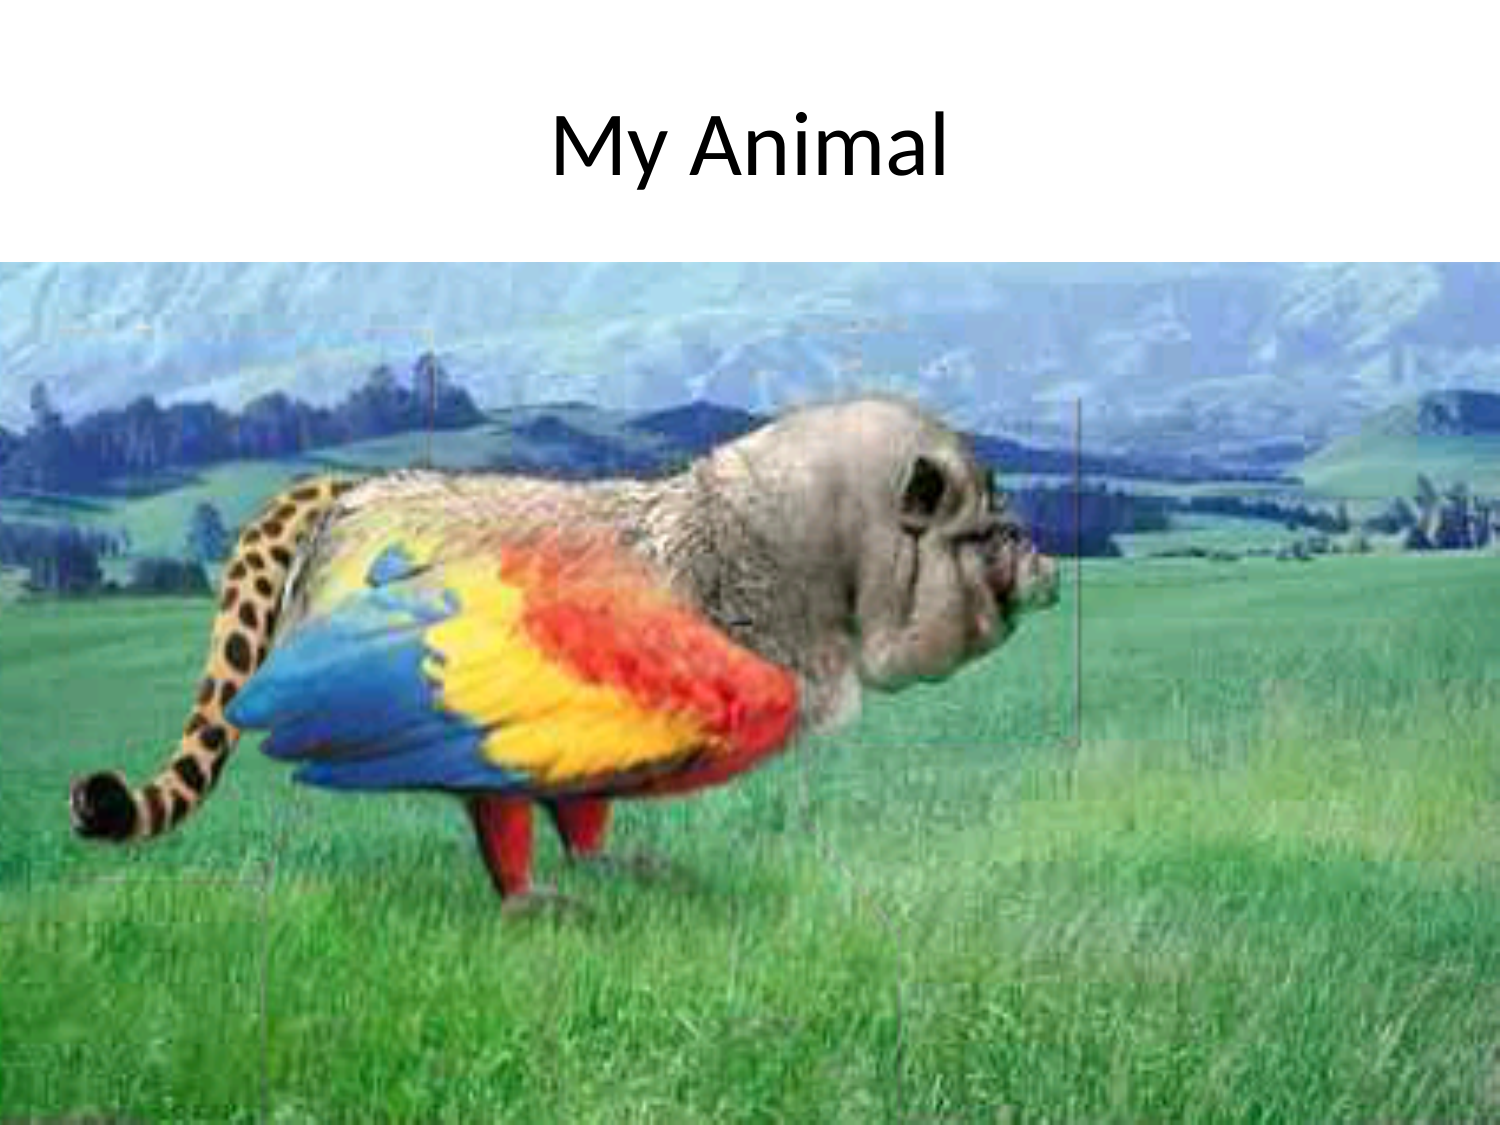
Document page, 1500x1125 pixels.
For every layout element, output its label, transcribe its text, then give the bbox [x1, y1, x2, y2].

title My Animal [75, 45, 1425, 233]
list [0, 262, 1500, 1125]
